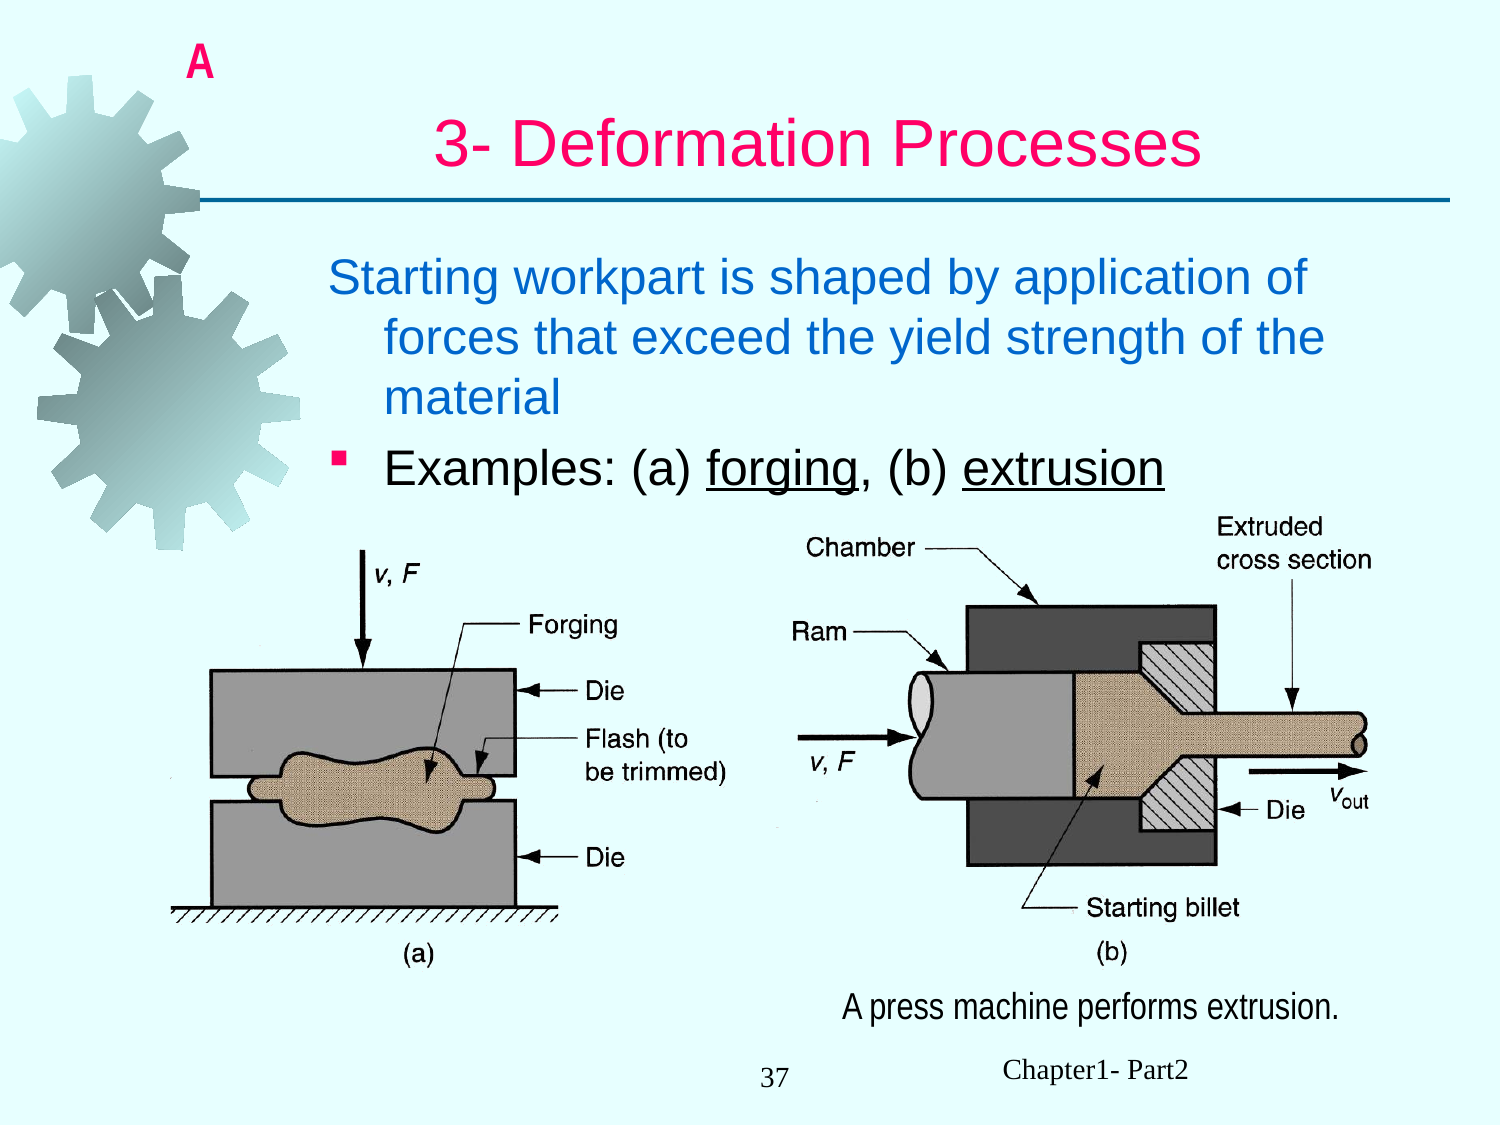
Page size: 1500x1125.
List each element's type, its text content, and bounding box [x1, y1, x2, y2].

footer Chapter1- Part2 [987, 1042, 1463, 1122]
text_box A [170, 21, 230, 97]
picture [149, 487, 1413, 985]
text_box A press machine performs extrusion. [827, 994, 1355, 1035]
list Starting workpart is shaped by application of forces that exceed the yield strength of the material Examples: (a) forging, (b) extrusion [312, 237, 1451, 976]
title 3- Deformation Processes [185, 35, 1452, 190]
slide_number 37 [599, 1050, 951, 1125]
